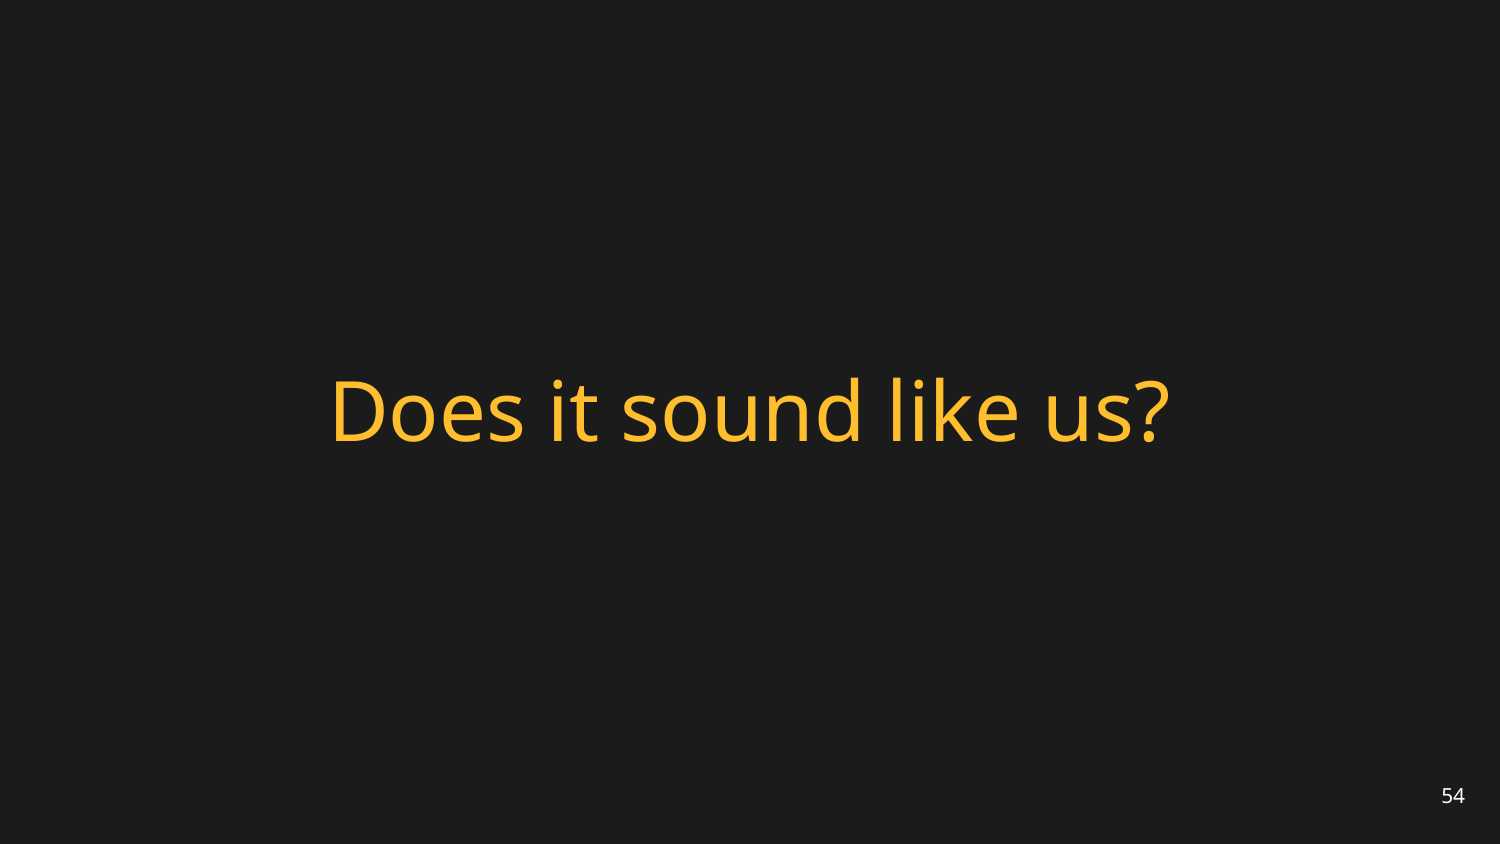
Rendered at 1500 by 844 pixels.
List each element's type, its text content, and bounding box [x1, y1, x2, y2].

slide_number 54 [1389, 764, 1480, 830]
title Does it sound like us? [51, 72, 1449, 753]
